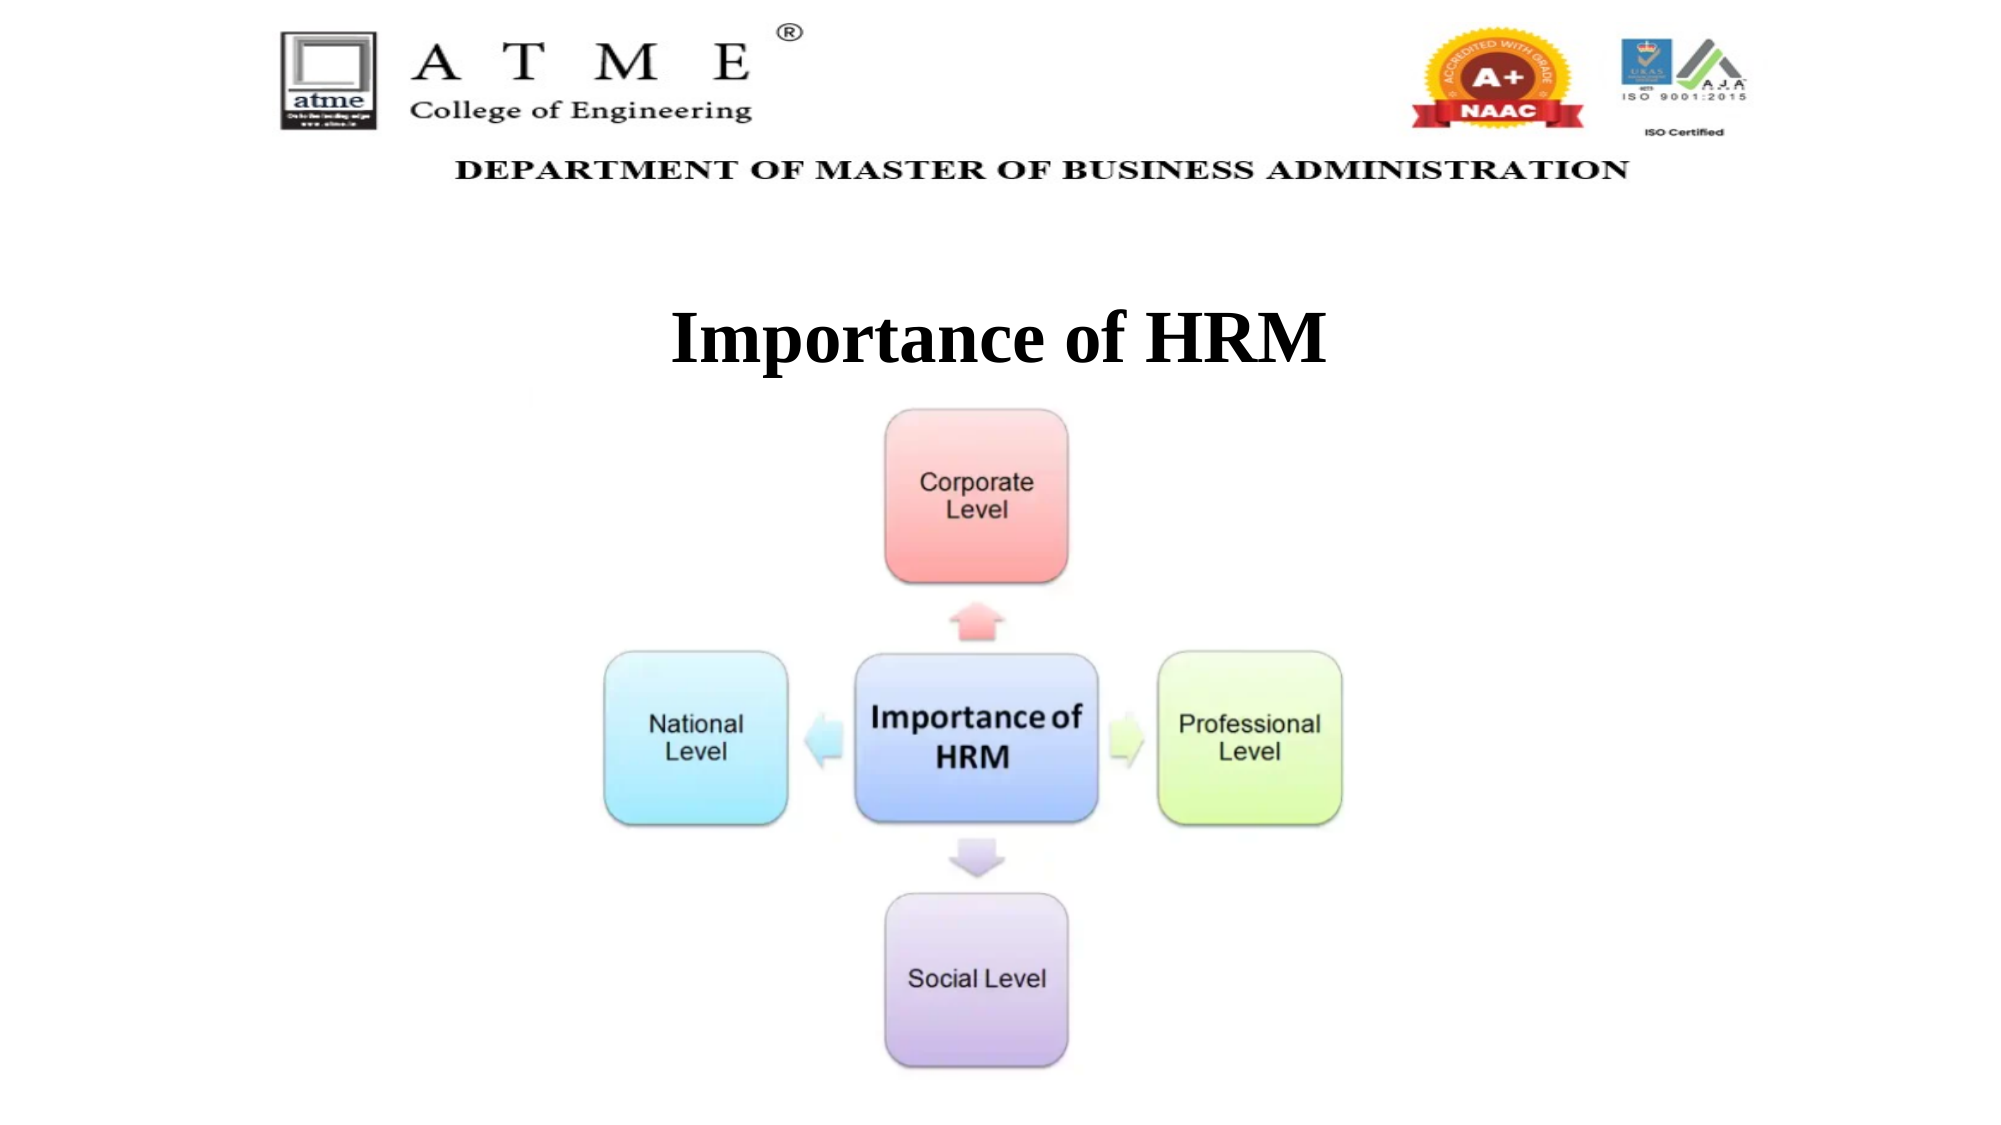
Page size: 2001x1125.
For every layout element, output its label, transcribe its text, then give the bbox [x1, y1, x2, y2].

title Importance of HRM [137, 59, 1863, 618]
picture [272, 22, 1802, 59]
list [529, 384, 1471, 1099]
